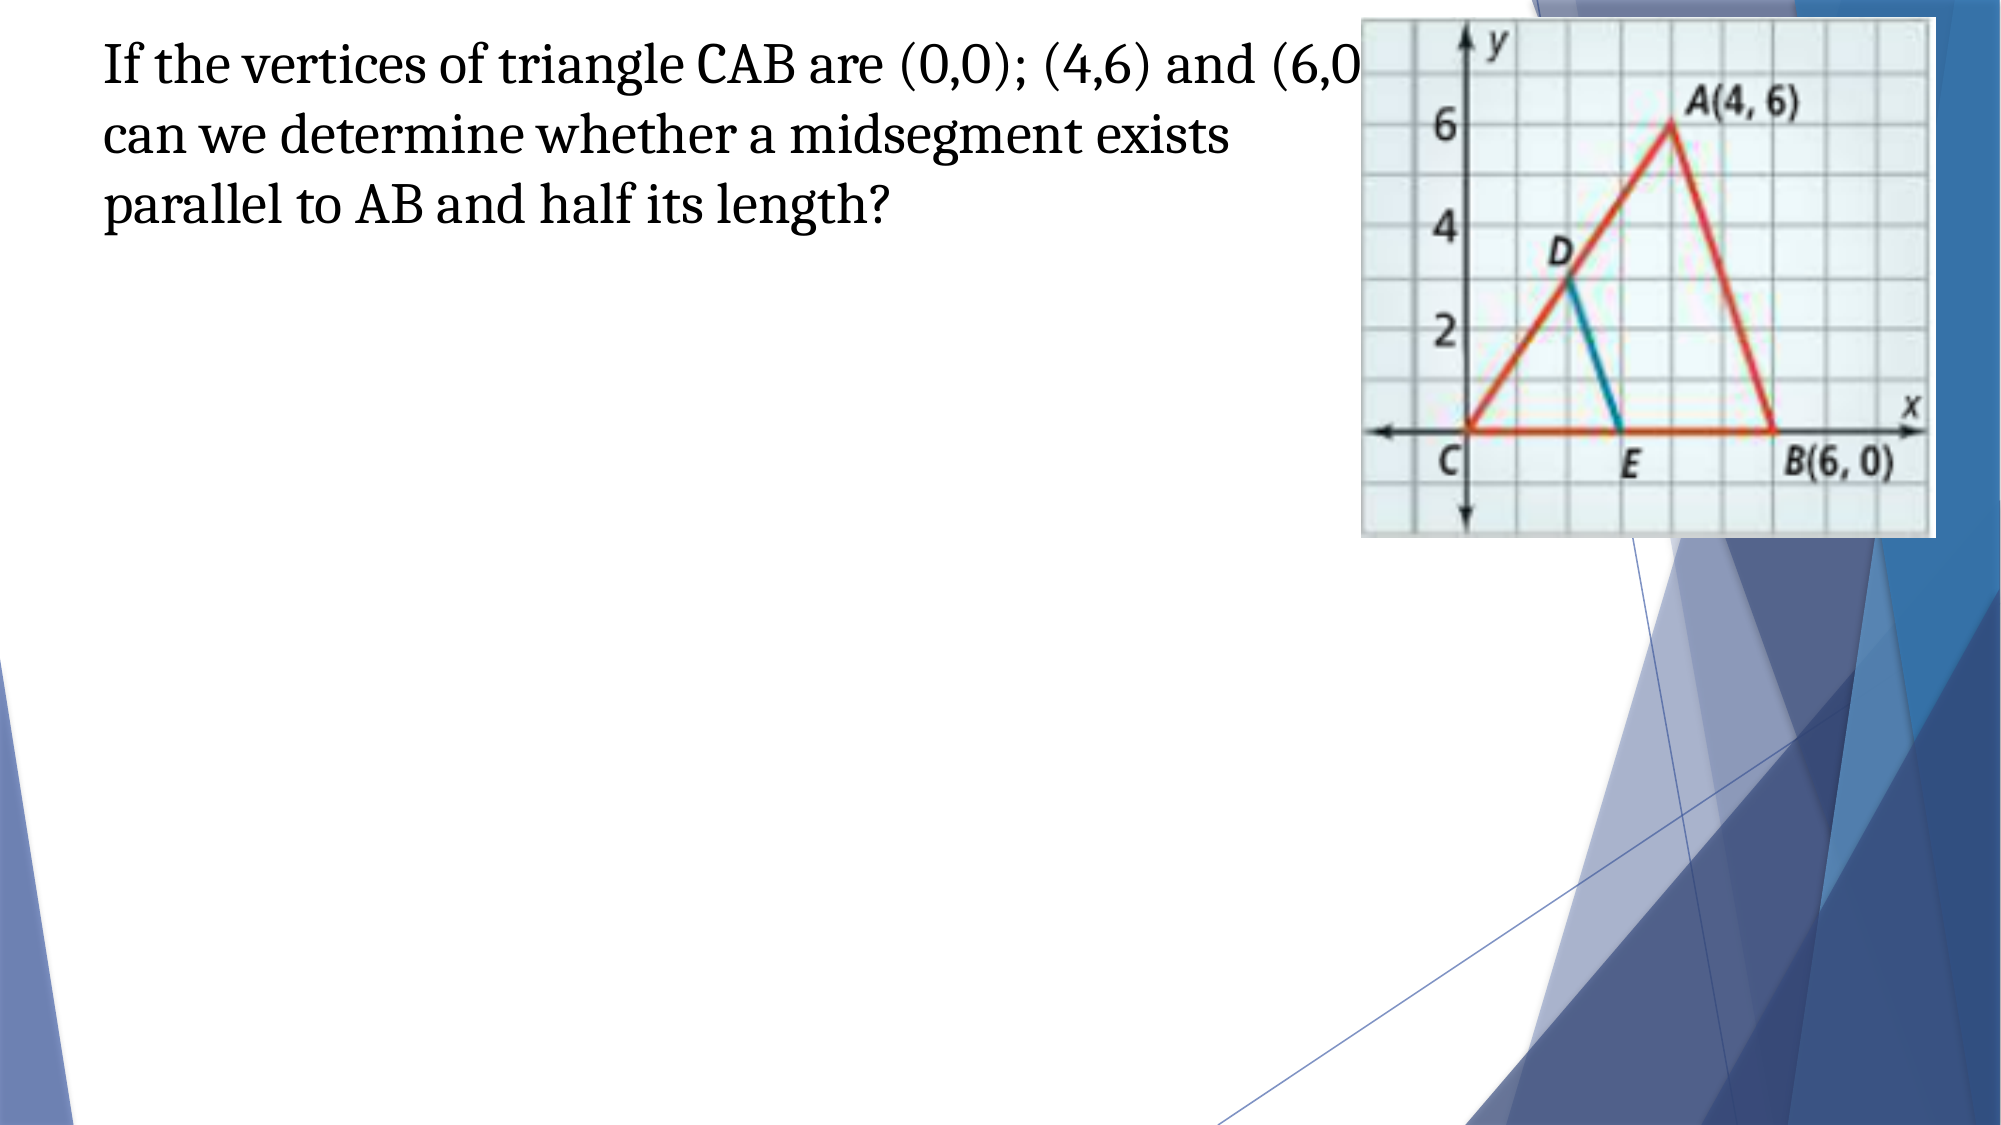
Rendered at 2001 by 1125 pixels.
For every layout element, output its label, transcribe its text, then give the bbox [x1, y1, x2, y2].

text_box If the vertices of triangle CAB are (0,0); (4,6) and (6,0) can we determine whether a midsegment exists parallel to AB and half its length? [88, 17, 1360, 243]
picture [1360, 17, 1936, 539]
